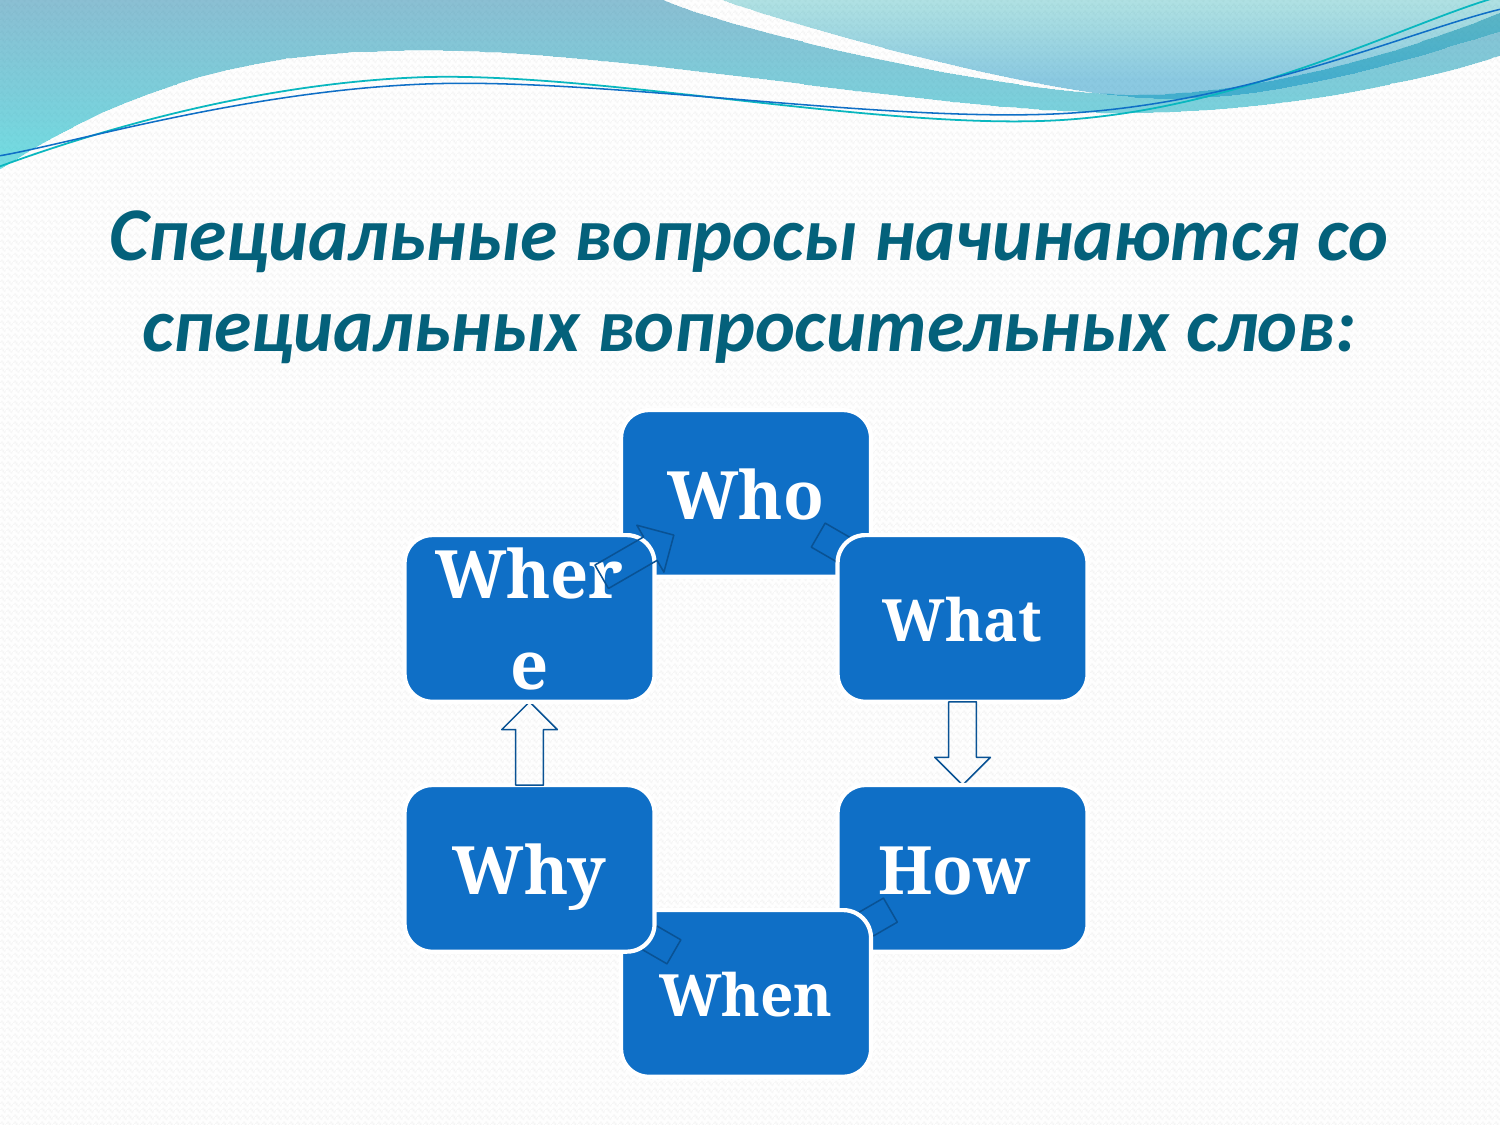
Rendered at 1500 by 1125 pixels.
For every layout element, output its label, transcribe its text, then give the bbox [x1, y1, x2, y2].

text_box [245, 409, 1247, 1078]
title Специальные вопросы начинаются со специальных вопросительных слов: [75, 115, 1425, 481]
